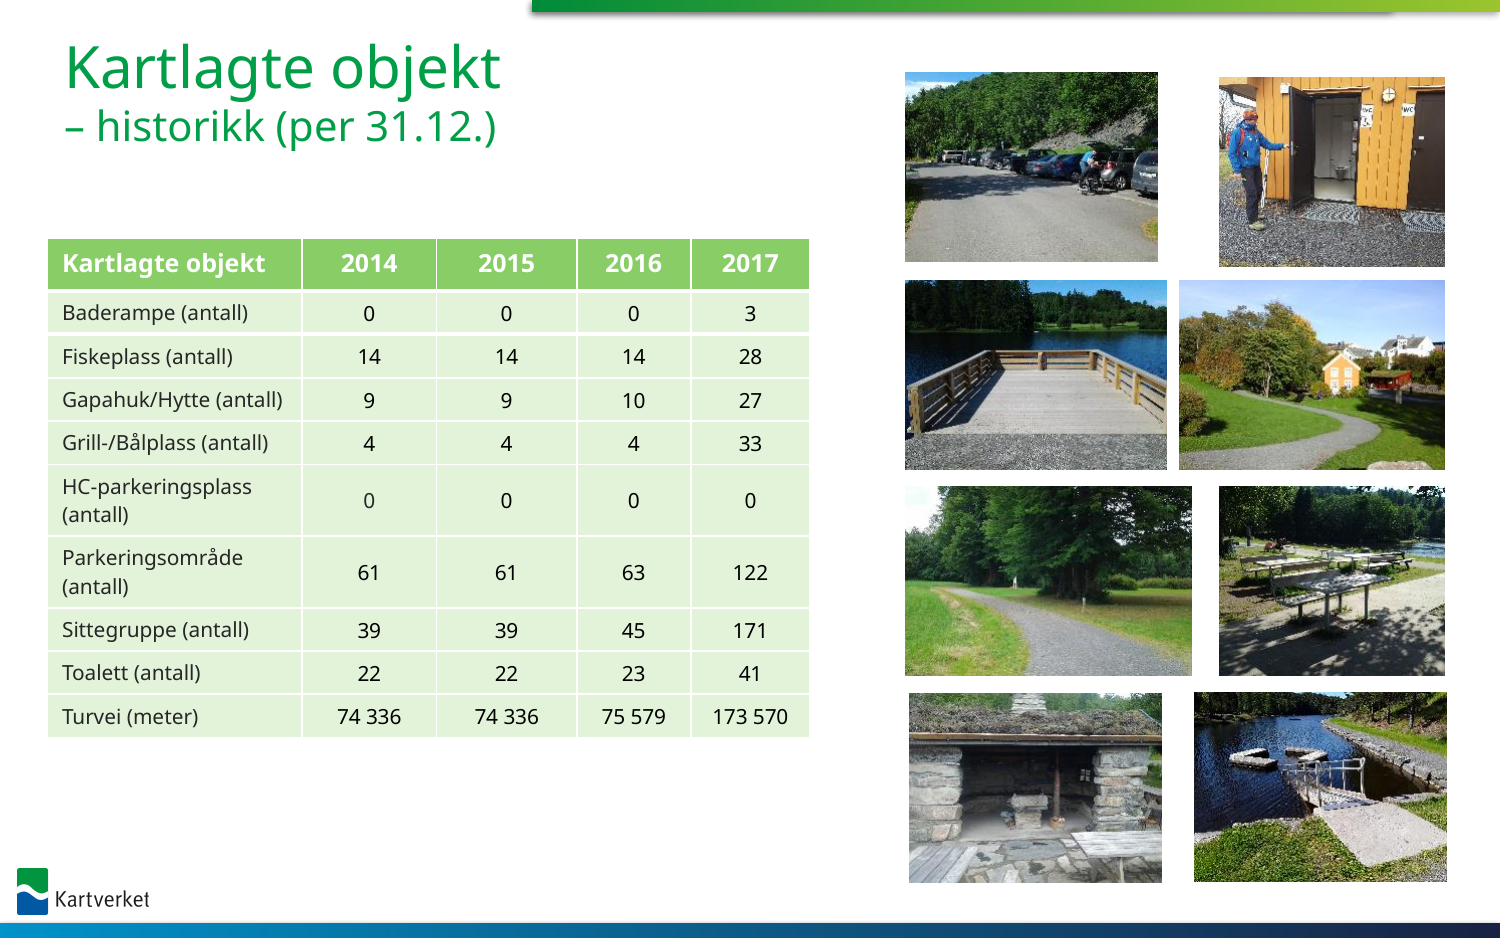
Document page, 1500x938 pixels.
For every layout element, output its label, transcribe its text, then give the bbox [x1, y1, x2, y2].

table_header 2017 [692, 239, 809, 289]
table_cell 28 [692, 336, 809, 377]
table_cell 9 [437, 379, 576, 420]
table_header 2015 [437, 239, 576, 289]
table_cell Sittegruppe (antall) [48, 609, 301, 650]
table_header Kartlagte objekt [48, 239, 301, 289]
table_cell 45 [578, 609, 690, 650]
picture [905, 280, 1167, 470]
table_cell 0 [303, 465, 436, 535]
table_cell 23 [578, 652, 690, 693]
table_header 2016 [578, 239, 690, 289]
table_cell 14 [437, 336, 576, 377]
table_cell 39 [303, 609, 436, 650]
table_cell 3 [692, 293, 809, 332]
table_cell 74 336 [303, 695, 436, 737]
table_cell 22 [437, 652, 576, 693]
table_cell 14 [303, 336, 436, 377]
table_cell 173 570 [692, 695, 809, 737]
picture [1179, 280, 1445, 470]
table_cell 27 [692, 379, 809, 420]
table_cell 14 [578, 336, 690, 377]
table_cell Turvei (meter) [48, 695, 301, 737]
table_cell 0 [578, 293, 690, 332]
table_cell 61 [303, 537, 436, 607]
table_cell 0 [437, 293, 576, 332]
table_cell Toalett (antall) [48, 652, 301, 693]
table_cell 4 [578, 422, 690, 464]
table_cell HC-parkeringsplass (antall) [48, 465, 301, 535]
table_cell 0 [437, 465, 576, 535]
table_cell 4 [303, 422, 436, 464]
picture [909, 693, 1163, 884]
picture [905, 486, 1193, 676]
table_cell 9 [303, 379, 436, 420]
picture [905, 72, 1158, 262]
table_cell 171 [692, 609, 809, 650]
text_box Kartlagte objekt – historikk (per 31.12.) [49, 14, 1431, 158]
table_header 2014 [303, 239, 436, 289]
table_cell 39 [437, 609, 576, 650]
picture [1219, 77, 1445, 267]
table_cell 0 [578, 465, 690, 535]
table_cell 10 [578, 379, 690, 420]
table_cell 0 [692, 465, 809, 535]
picture [1194, 692, 1448, 882]
table_cell 0 [303, 293, 436, 332]
table_cell 61 [437, 537, 576, 607]
table_cell Parkeringsområde (antall) [48, 537, 301, 607]
picture [1219, 486, 1445, 676]
table_cell 22 [303, 652, 436, 693]
table_cell Baderampe (antall) [48, 293, 301, 332]
table_cell 4 [437, 422, 576, 464]
table_cell 63 [578, 537, 690, 607]
table_cell 74 336 [437, 695, 576, 737]
table_cell 33 [692, 422, 809, 464]
table_cell Gapahuk/Hytte (antall) [48, 379, 301, 420]
table_cell 41 [692, 652, 809, 693]
table_cell 75 579 [578, 695, 690, 737]
table_cell 122 [692, 537, 809, 607]
table_cell Fiskeplass (antall) [48, 336, 301, 377]
table_cell Grill-/Bålplass (antall) [48, 422, 301, 464]
